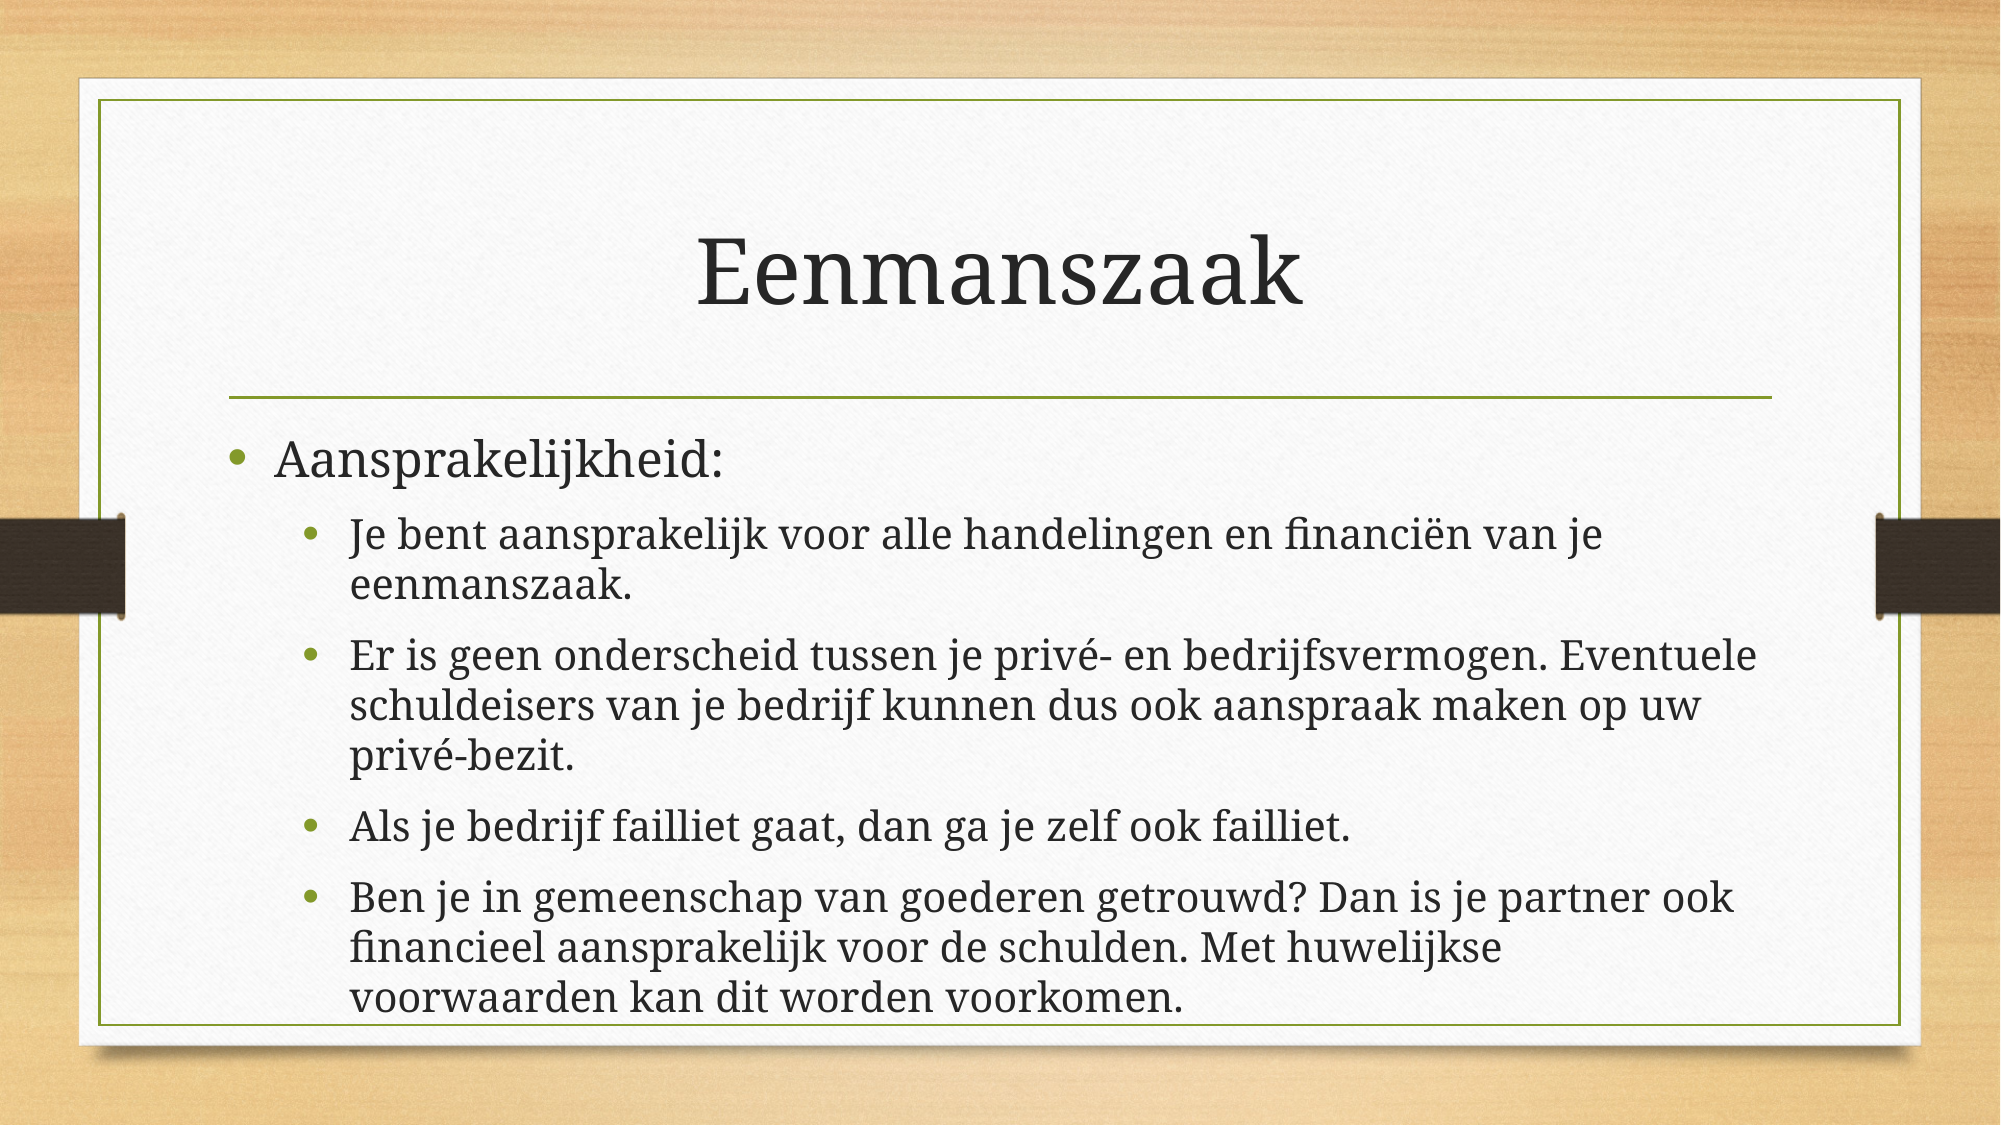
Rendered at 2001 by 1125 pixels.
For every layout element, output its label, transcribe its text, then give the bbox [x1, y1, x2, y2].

list Aansprakelijkheid: Je bent aansprakelijk voor alle handelingen en financiën van je eenmanszaak. Er is geen onderscheid tussen je privé- en bedrijfsvermogen. Eventuele schuldeisers van je bedrijf kunnen dus ook aanspraak maken op uw privé-bezit. Als je bedrijf failliet gaat, dan ga je zelf ook failliet. Ben je in gemeenschap van goederen getrouwd? Dan is je partner ook financieel aansprakelijk voor de schulden. Met huwelijkse voorwaarden kan dit worden voorkomen. [212, 419, 1788, 964]
title Eenmanszaak [212, 161, 1788, 375]
picture [0, 0, 2001, 1125]
